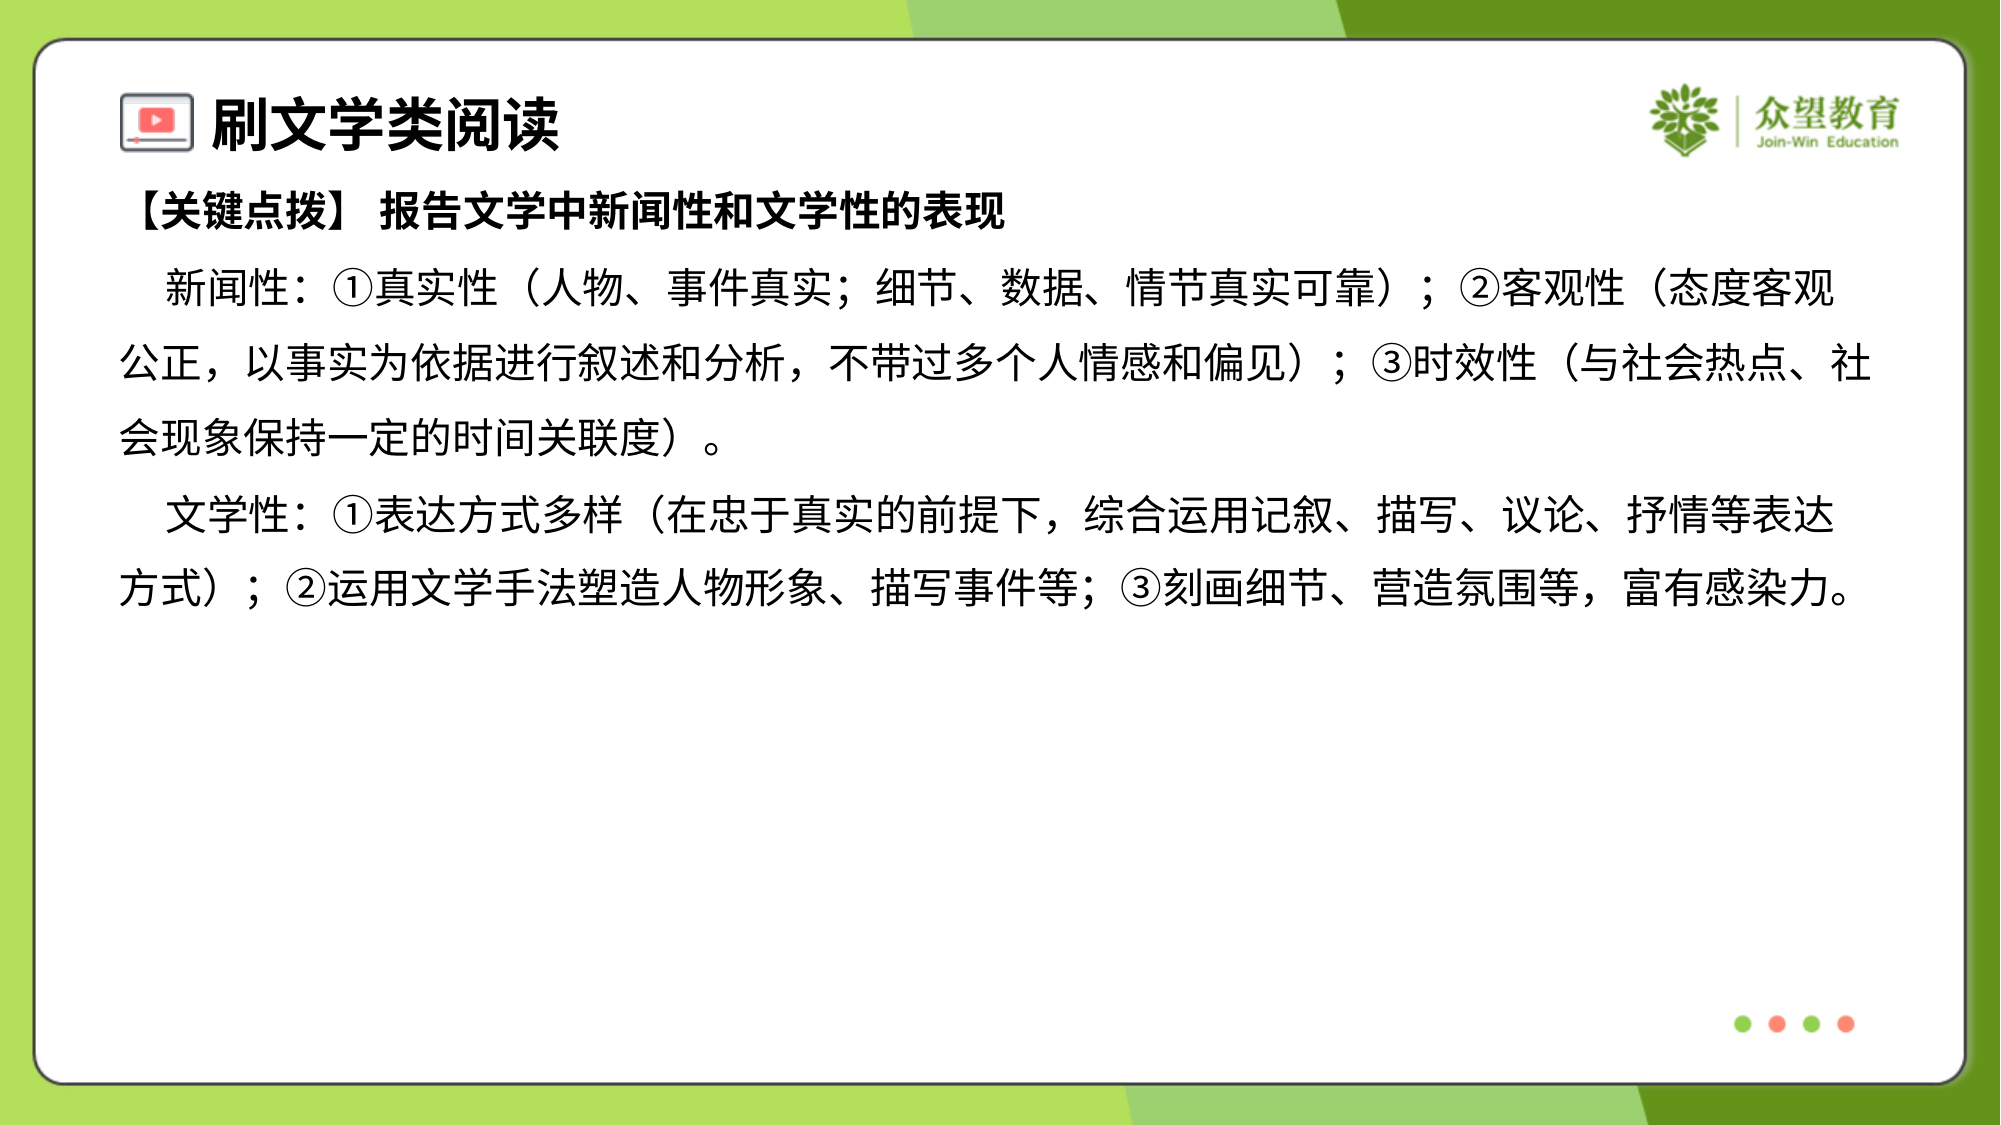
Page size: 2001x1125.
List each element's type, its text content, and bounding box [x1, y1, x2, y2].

picture [0, 0, 2000, 1125]
text_box 【关键点拨】 报告文学中新闻性和文学性的表现 新闻性：①真实性（人物、事件真实；细节、数据、情节真实可靠）；②客观性（态度客观 公正，以事实为依据进行叙述和分析，不带过多个人情感和偏见）；③时效性（与社会热点、社 会现象保持一定的时间关联度）。 文学性：①表达方式多样（在忠于真实的前提下，综合运用记叙、描写、议论、抒情等表达 方式）；②运用文学手法塑造人物形象、描写事件等；③刻画细节、营造氛围等，富有感染力。 [118, 159, 1883, 605]
